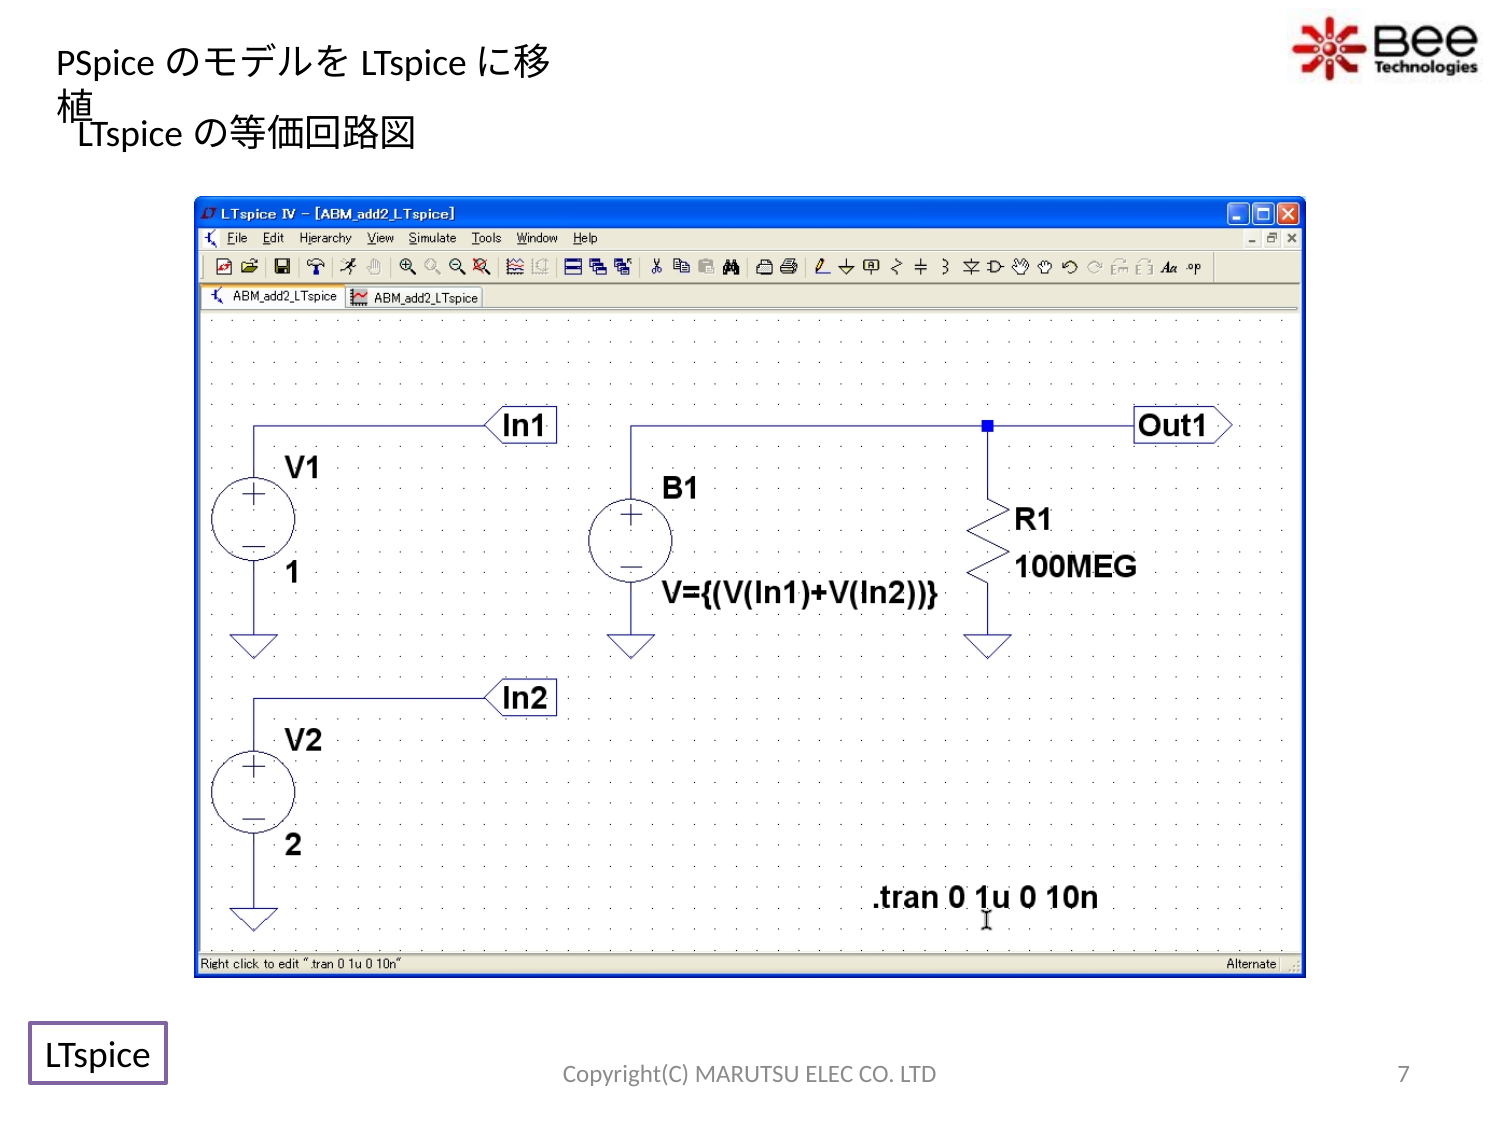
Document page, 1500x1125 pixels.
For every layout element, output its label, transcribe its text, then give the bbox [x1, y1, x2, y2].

text_box LTspice [28, 1021, 168, 1085]
slide_number 7 [1074, 1042, 1425, 1103]
text_box LTspiceの等価回路図 [62, 101, 432, 162]
footer Copyright(C) MARUTSU ELEC CO. LTD [512, 1042, 988, 1103]
picture [194, 196, 1306, 978]
text_box PSpiceのモデルをLTspiceに移植 [41, 30, 597, 136]
picture [1286, 8, 1483, 91]
